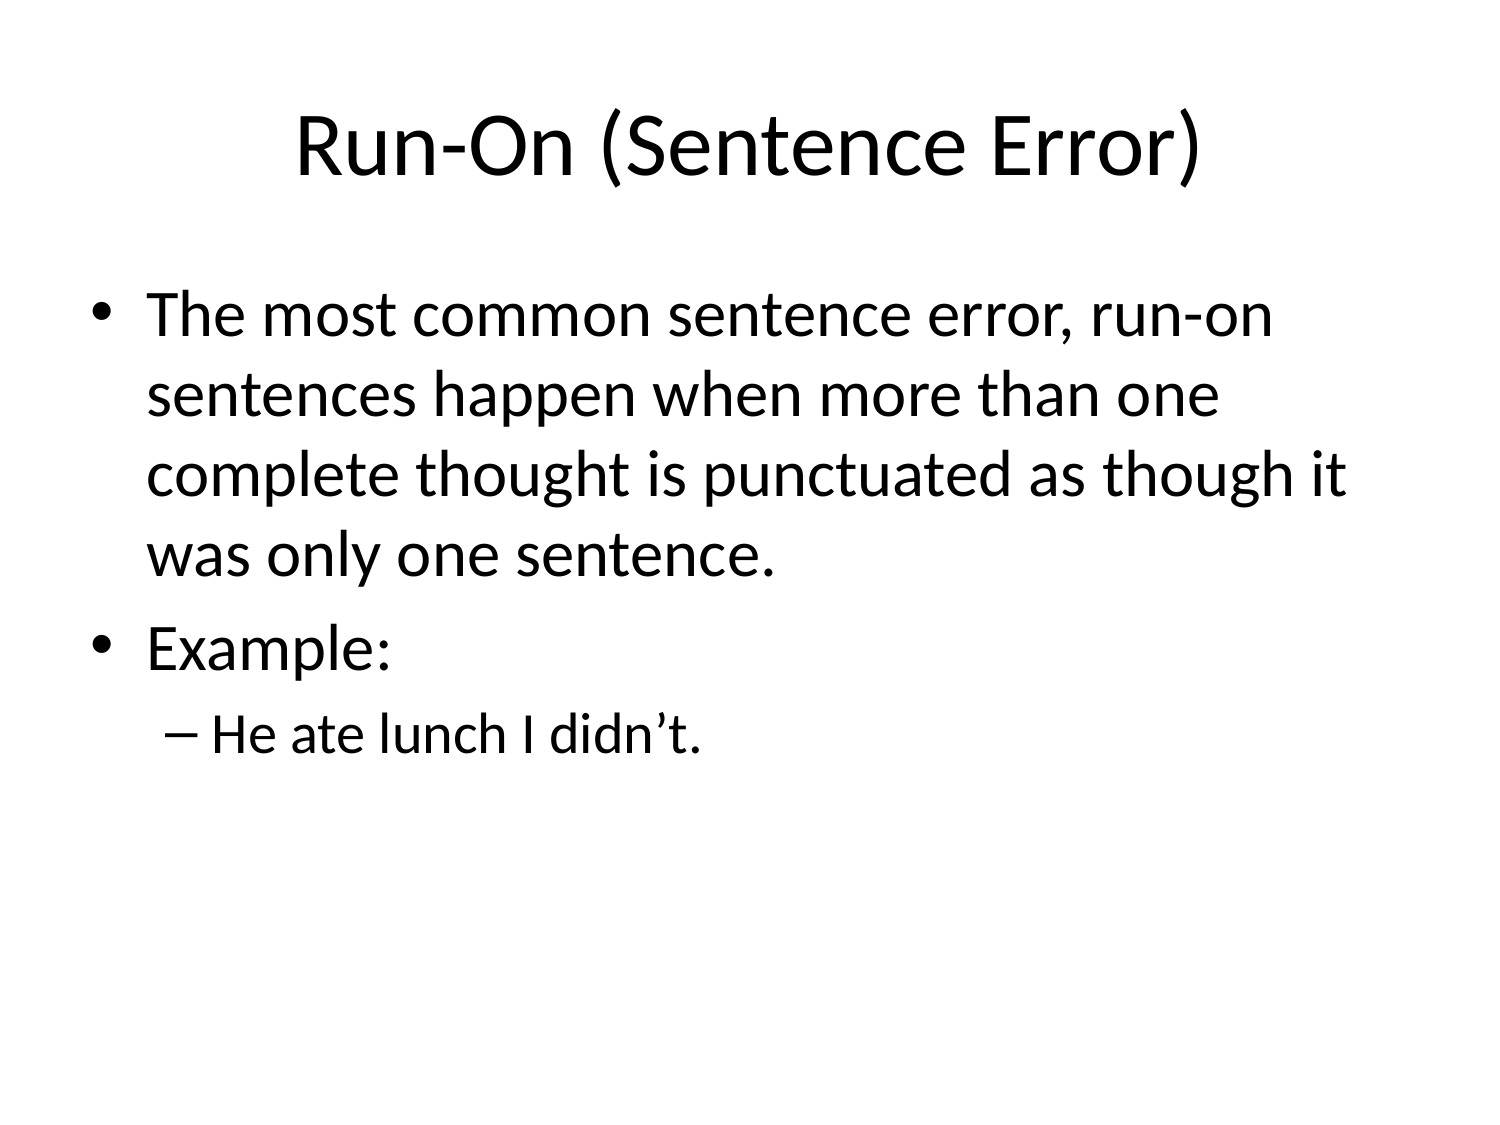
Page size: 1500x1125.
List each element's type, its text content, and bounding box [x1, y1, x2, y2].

list The most common sentence error, run-on sentences happen when more than one complete thought is punctuated as though it was only one sentence. Example: He ate lunch I didn’t. [75, 262, 1425, 1005]
title Run-On (Sentence Error) [75, 45, 1425, 233]
